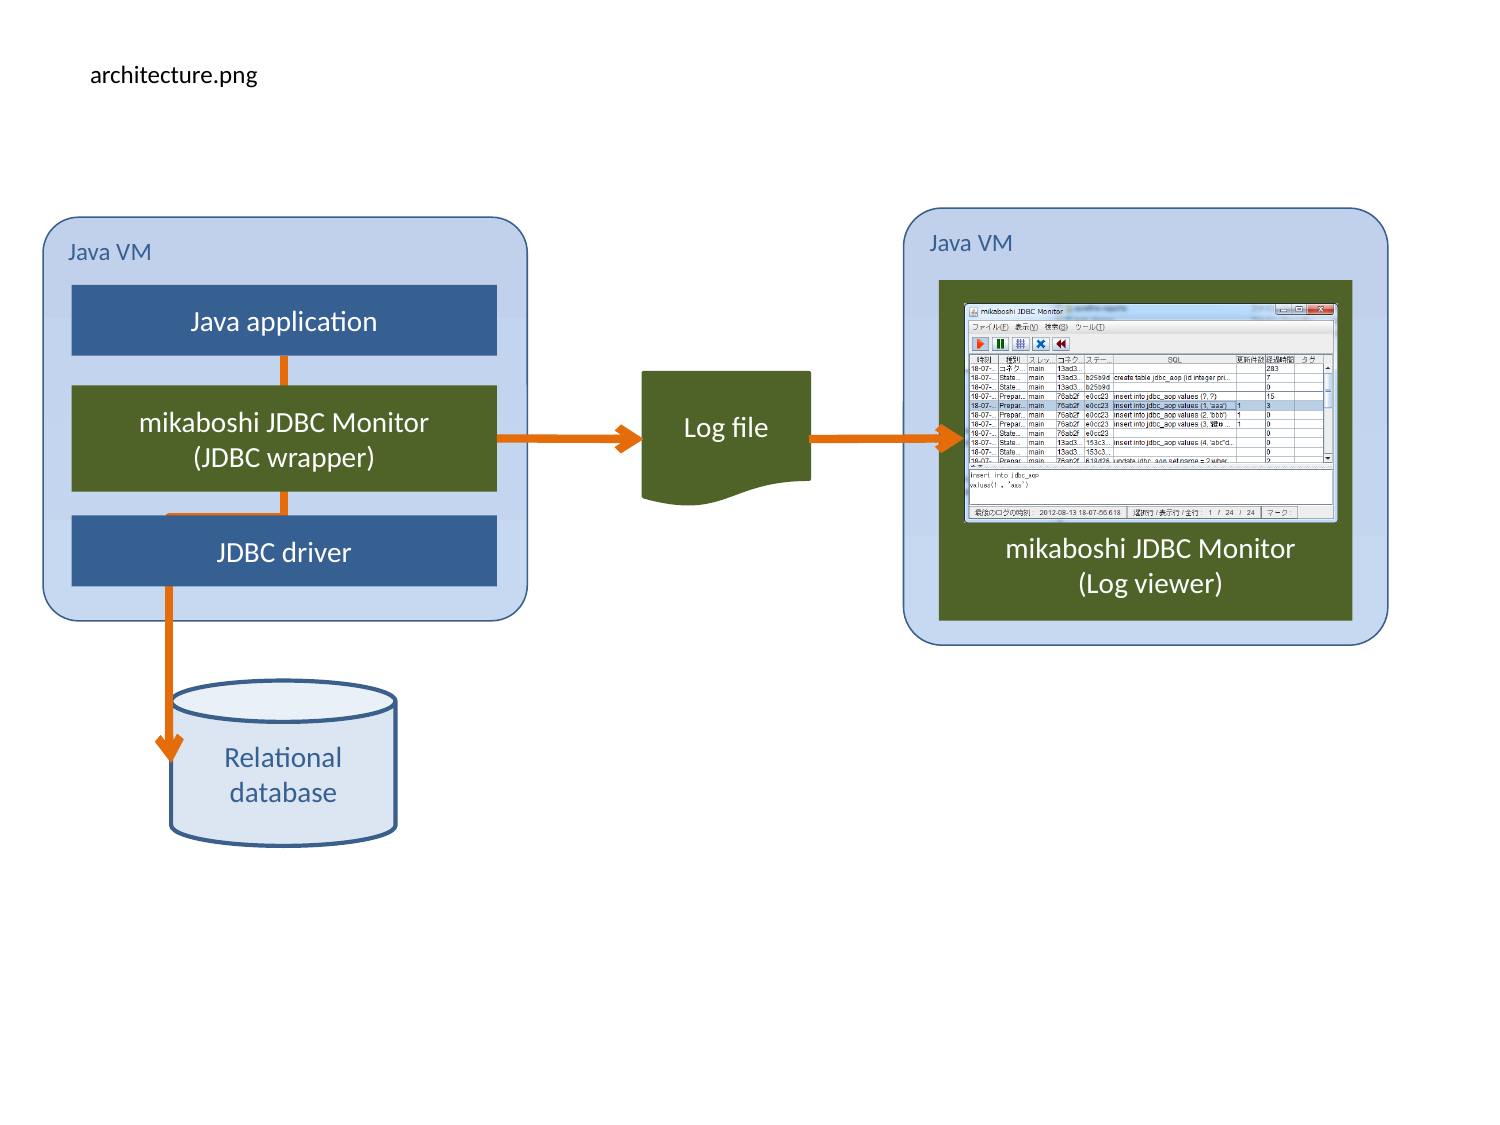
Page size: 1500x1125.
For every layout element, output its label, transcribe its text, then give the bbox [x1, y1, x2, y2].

text_box [937, 278, 1354, 623]
text_box mikaboshi JDBC Monitor (Log viewer) [964, 530, 1338, 607]
title architecture.png [75, 45, 1425, 102]
text_box Java VM [40, 215, 530, 623]
text_box Java VM [901, 205, 1390, 648]
text_box JDBC driver [69, 513, 499, 588]
picture [963, 303, 1338, 523]
text_box Log file [641, 370, 812, 506]
text_box Relational database [169, 678, 398, 849]
text_box mikaboshi JDBC Monitor (JDBC wrapper) [69, 383, 499, 494]
text_box Java application [69, 283, 499, 358]
